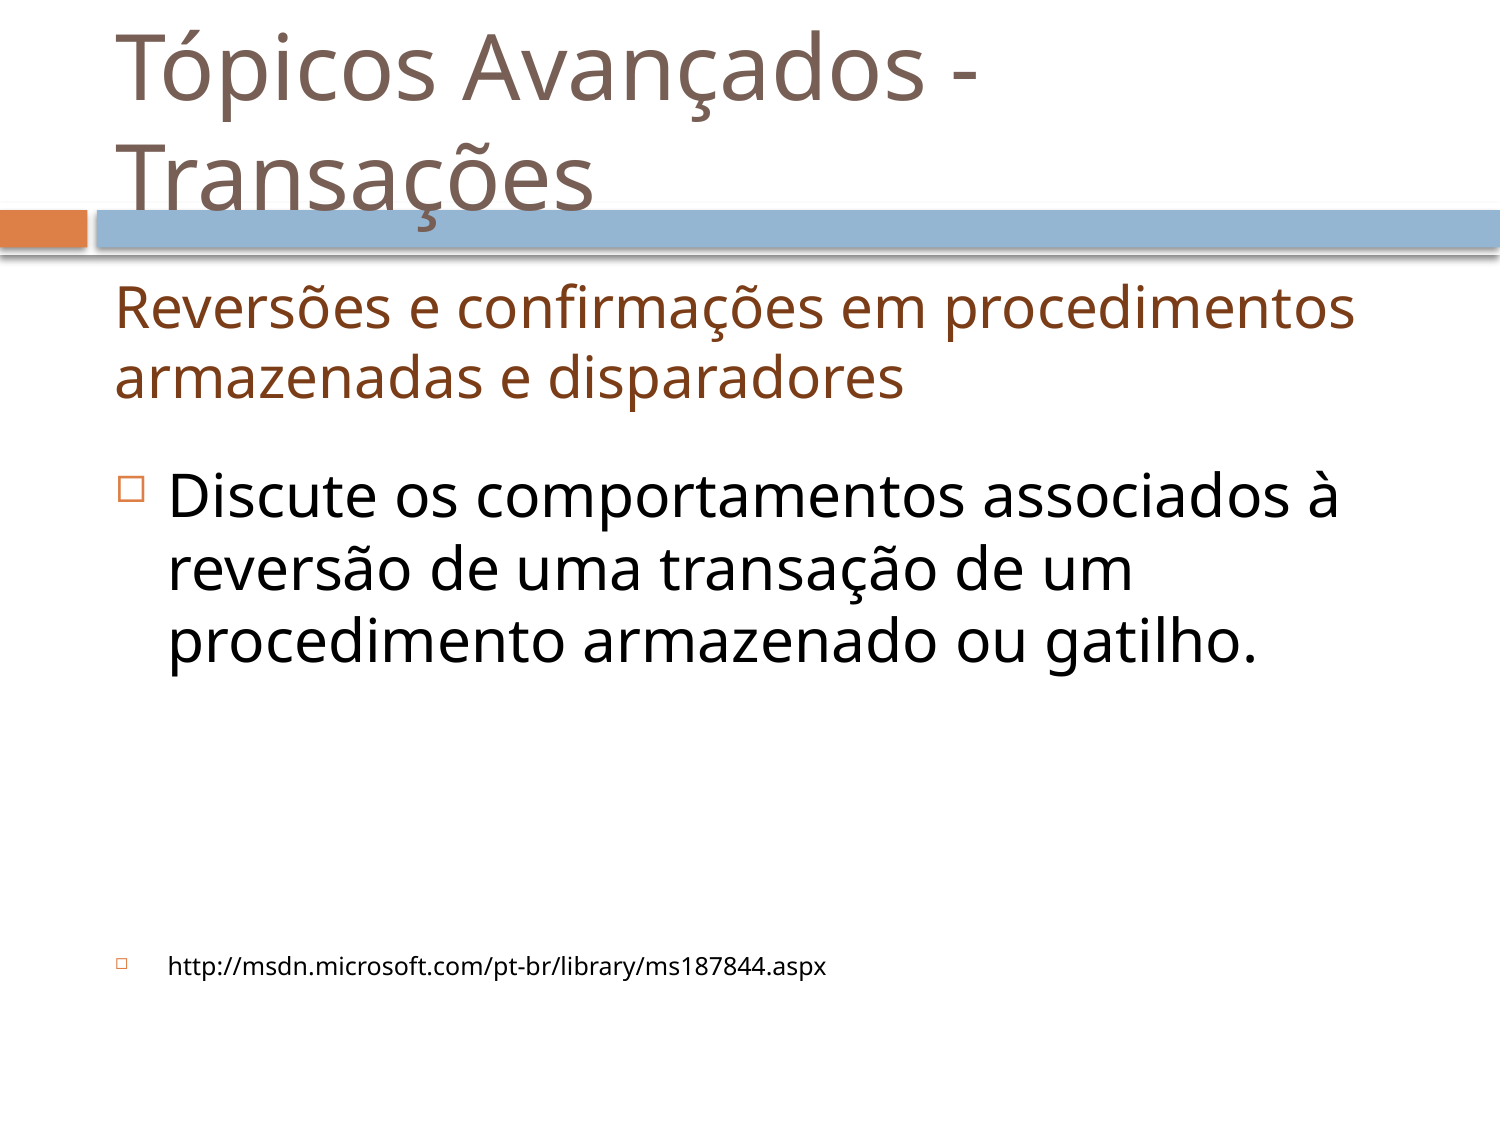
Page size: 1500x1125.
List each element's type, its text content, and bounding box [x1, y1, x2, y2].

list Discute os comportamentos associados à reversão de uma transação de um procedimento armazenado ou gatilho. http://msdn.microsoft.com/pt-br/library/ms187844.aspx [100, 450, 1438, 1063]
title Tópicos Avançados - Transações [100, 37, 1438, 200]
text_box Reversões e confirmações em procedimentos armazenadas e disparadores [99, 262, 1375, 418]
